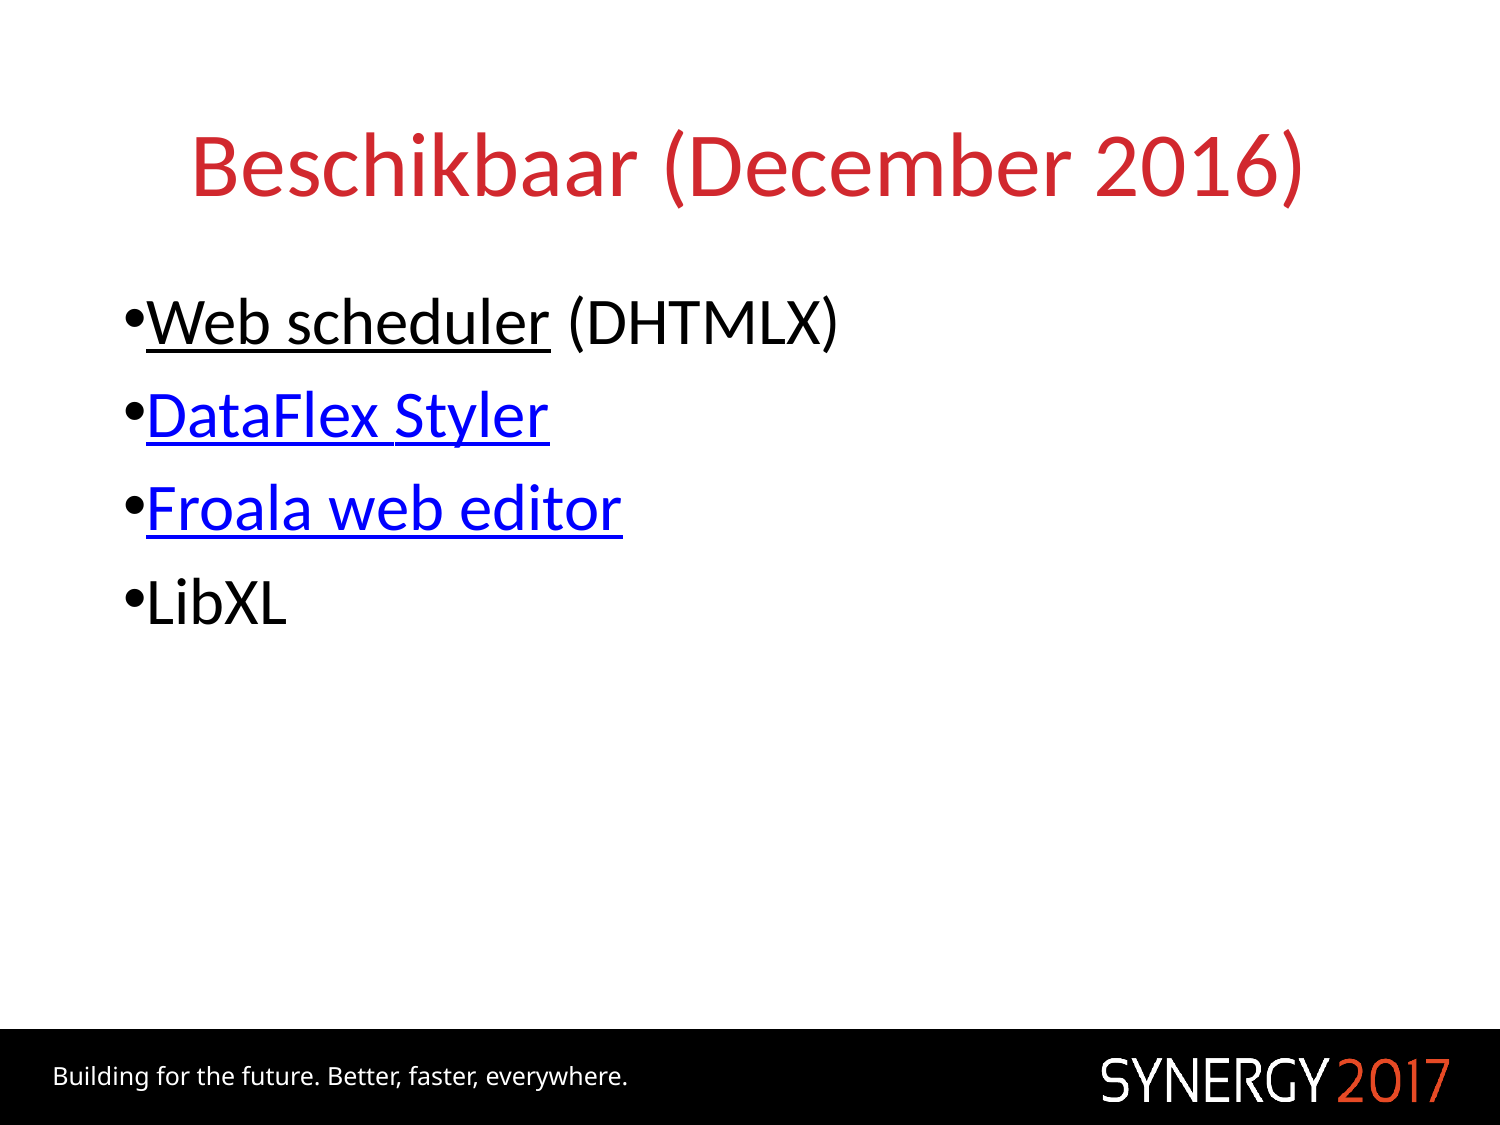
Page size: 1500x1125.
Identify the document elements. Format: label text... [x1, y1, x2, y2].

list Web scheduler (DHTMLX) DataFlex Styler Froala web editor LibXL [75, 262, 1425, 1005]
title Beschikbaar (December 2016) [75, 66, 1425, 254]
picture [1087, 1042, 1463, 1118]
